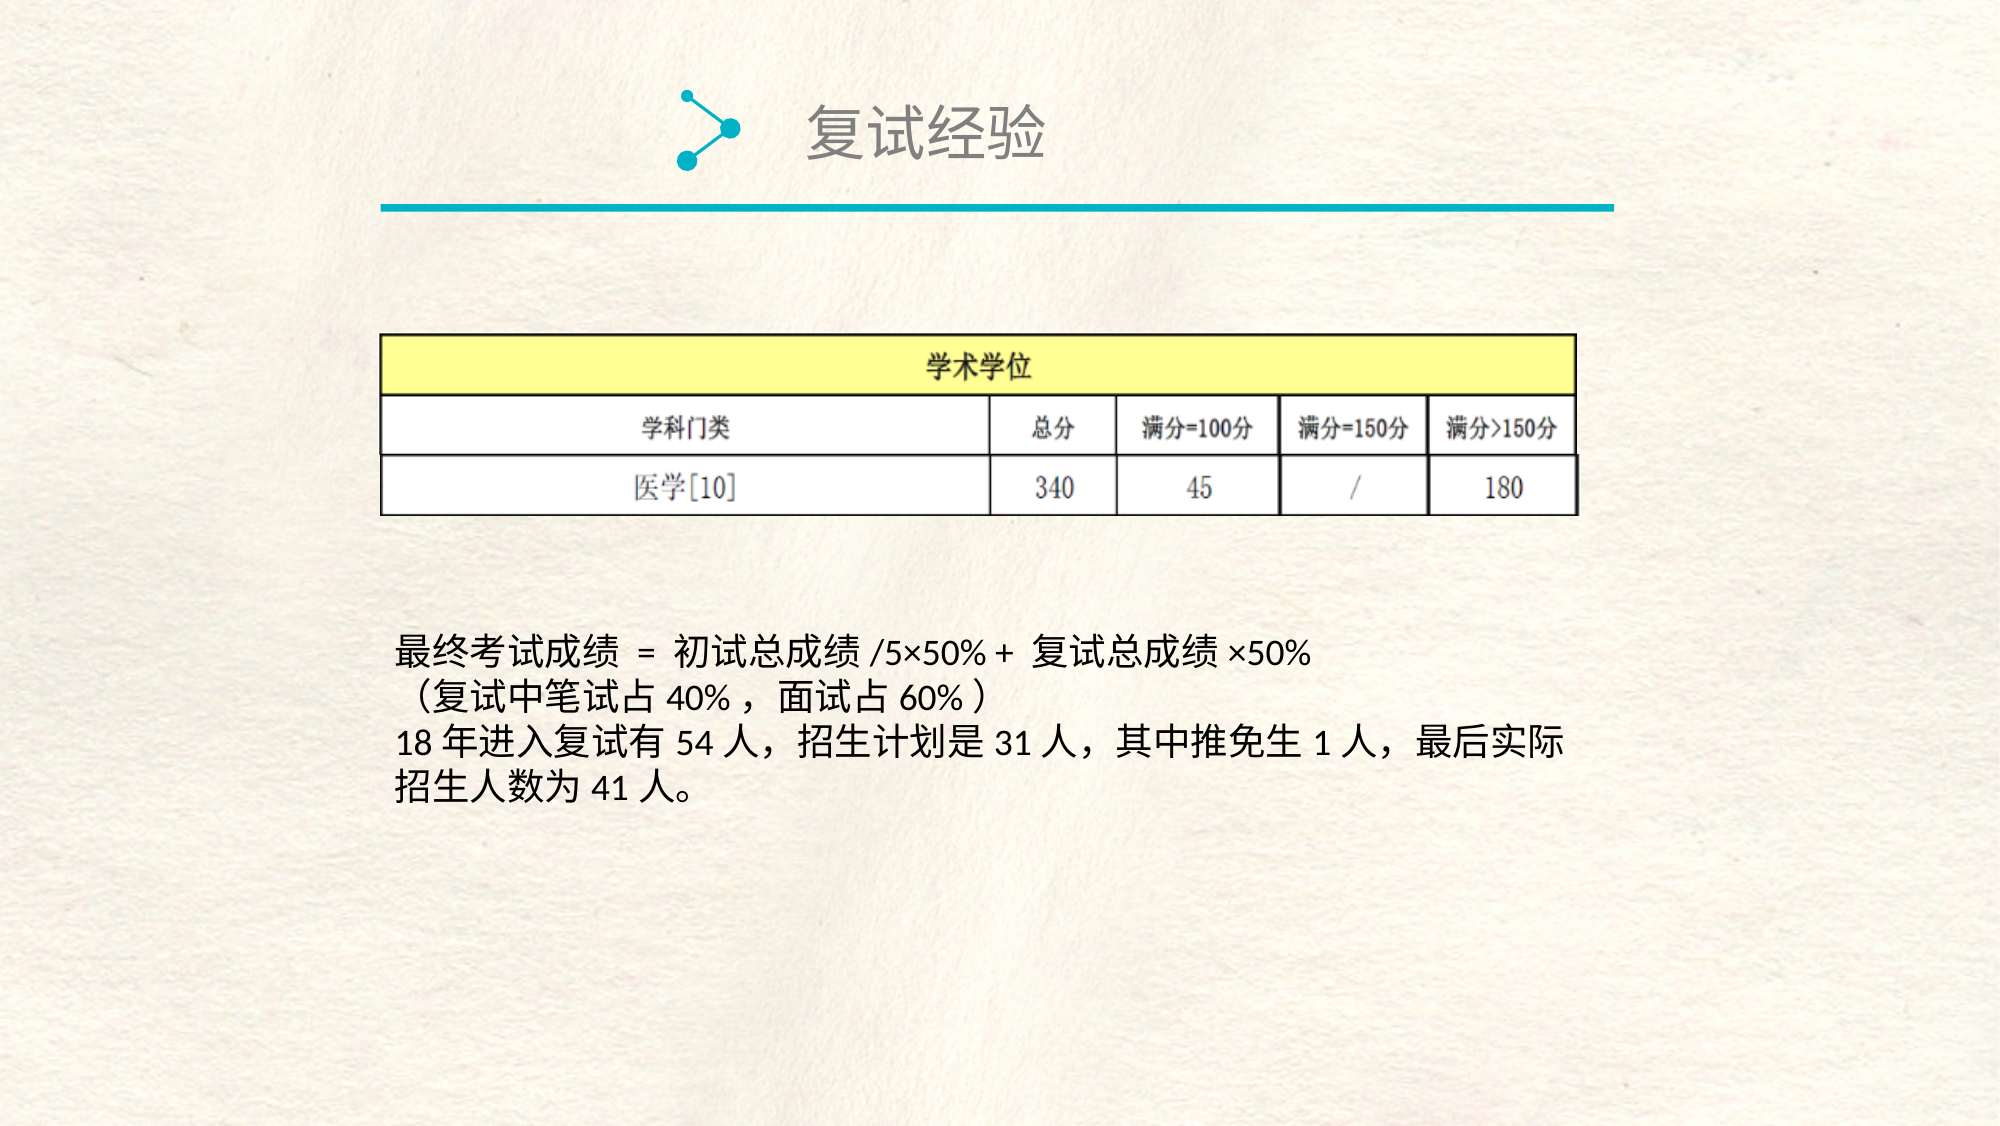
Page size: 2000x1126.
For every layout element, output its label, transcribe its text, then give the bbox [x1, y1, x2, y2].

picture [0, 0, 2000, 1126]
text_box 最终考试成绩 = 初试总成绩/5×50% + 复试总成绩×50% （复试中笔试占40%，面试占60%） 18年进入复试有54人，招生计划是31人，其中推免生1人，最后实际招生人数为41人。 [379, 620, 1614, 861]
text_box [380, 86, 1615, 212]
